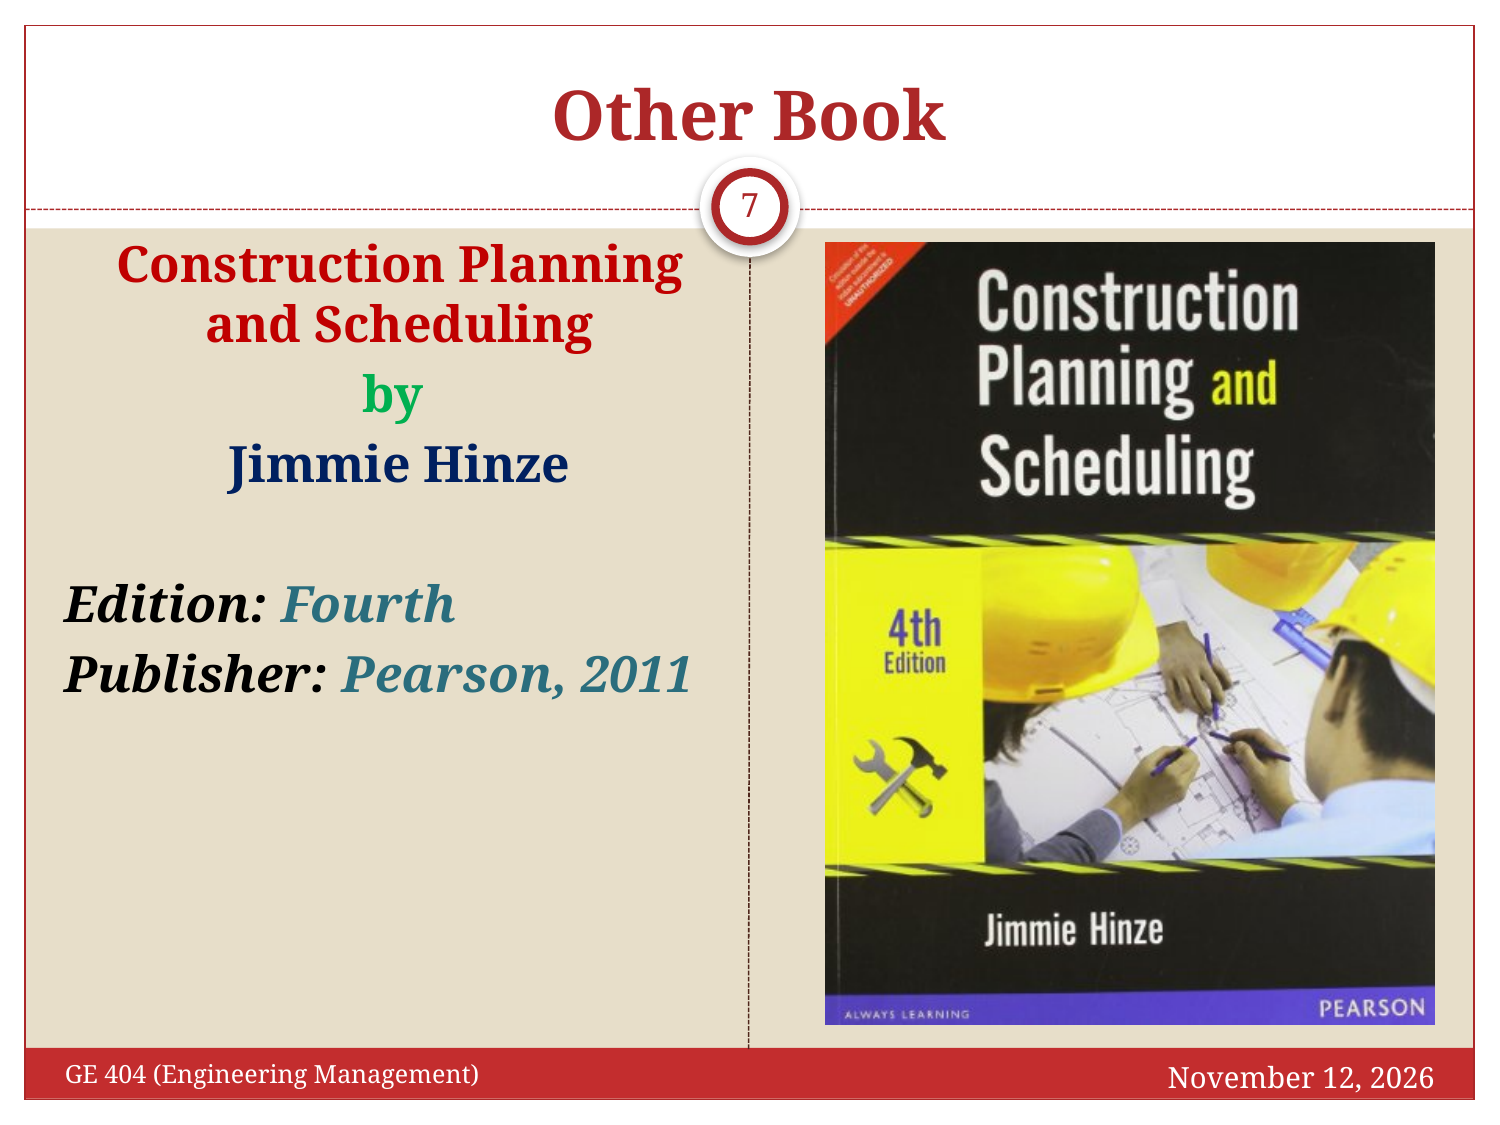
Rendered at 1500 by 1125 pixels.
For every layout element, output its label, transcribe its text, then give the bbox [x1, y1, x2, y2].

picture [824, 242, 1435, 1025]
slide_number 7 [712, 170, 788, 243]
title Other Book [49, 37, 1450, 162]
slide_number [950, 1051, 1450, 1112]
list Construction Planning and Scheduling by Jimmie Hinze Edition: Fourth Publisher: Pearson, 2011 [49, 224, 750, 993]
footer GE 404 (Engineering Management) [50, 1051, 638, 1112]
